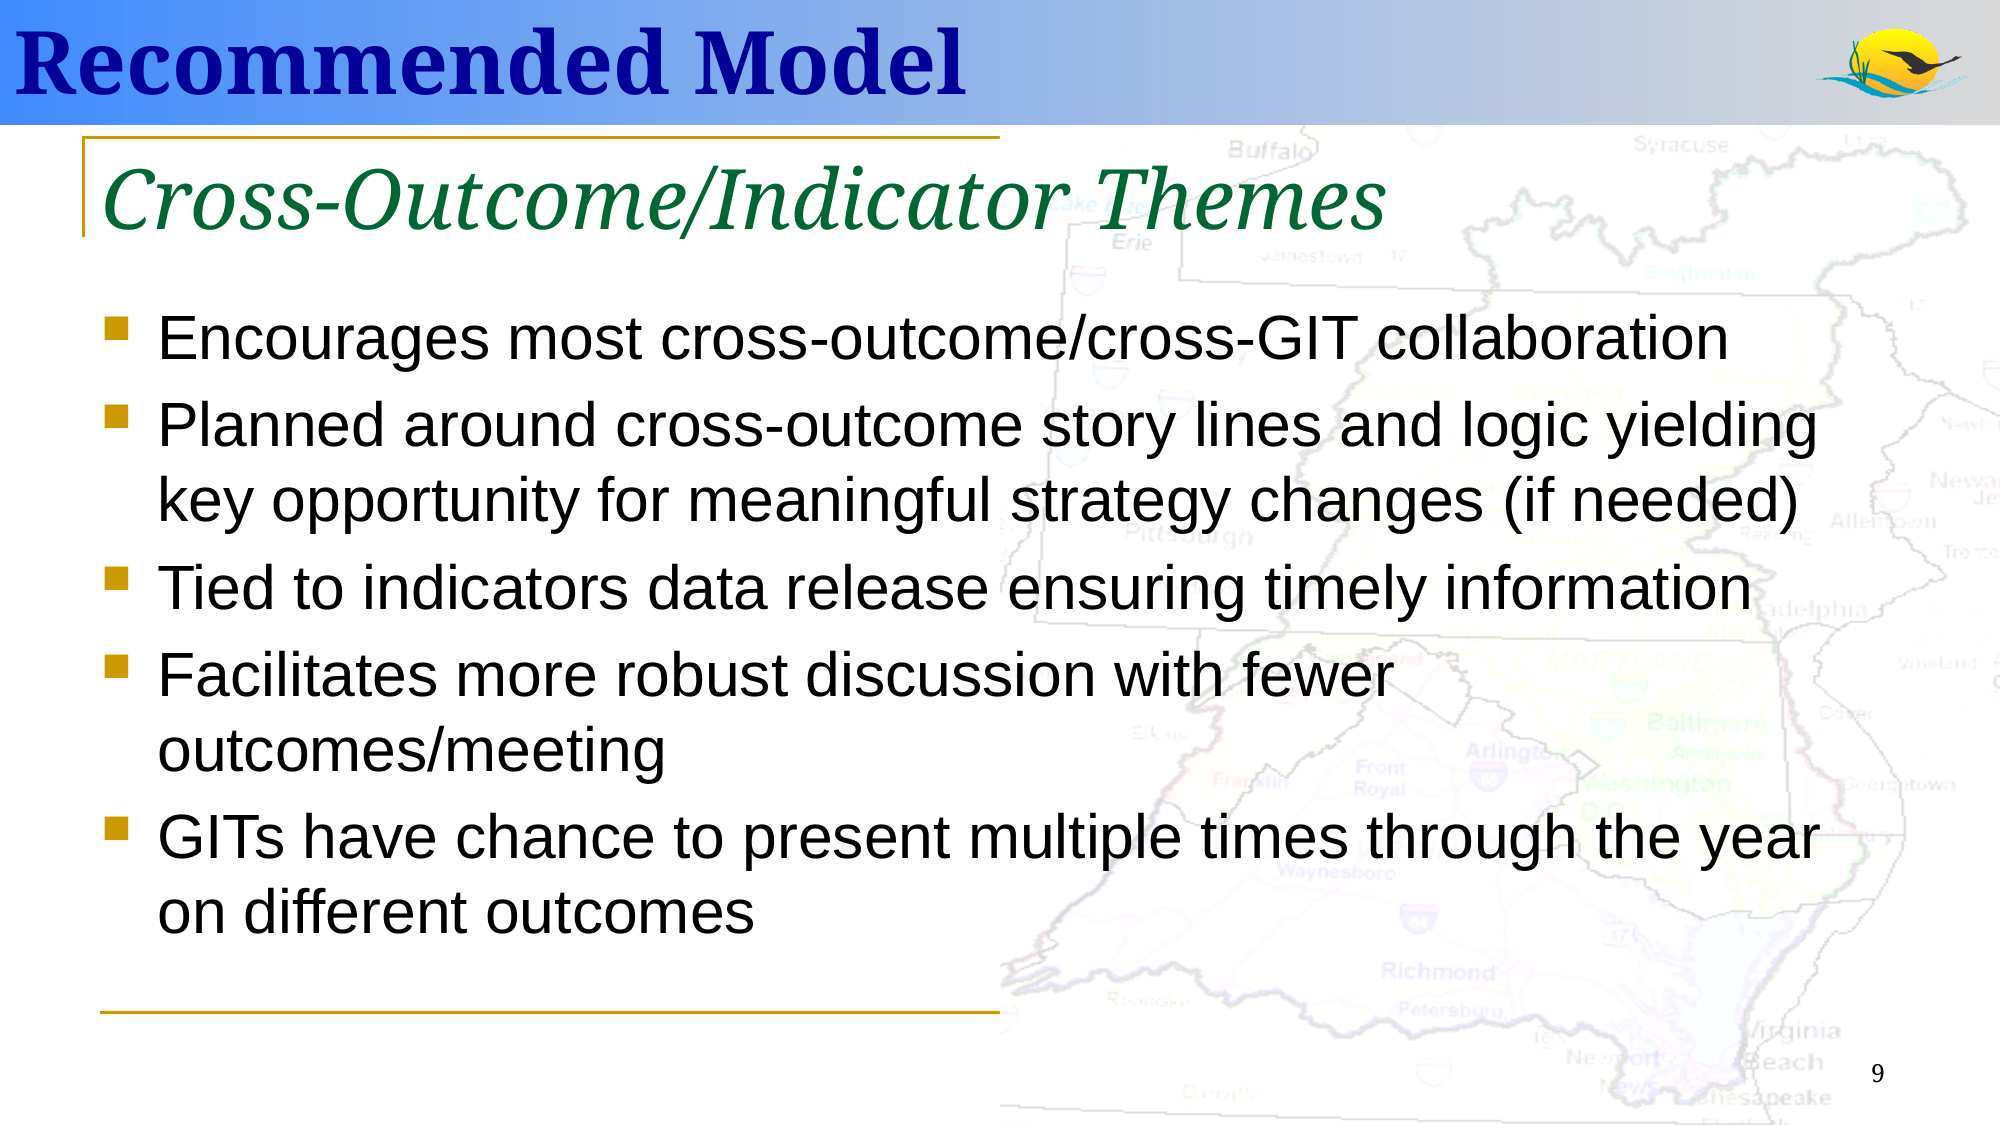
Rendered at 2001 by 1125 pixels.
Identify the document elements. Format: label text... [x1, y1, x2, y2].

text_box Cross-Outcome/Indicator Themes [86, 138, 1812, 289]
slide_number 9 [1433, 1023, 1901, 1100]
text_box Encourages most cross-outcome/cross-GIT collaboration Planned around cross-outcome story lines and logic yielding key opportunity for meaningful strategy changes (if needed) Tied to indicators data release ensuring timely information Facilitates more robust discussion with fewer outcomes/meeting GITs have chance to present multiple times through the year on different outcomes [86, 289, 1866, 891]
text_box Recommended Model [0, 0, 2000, 120]
